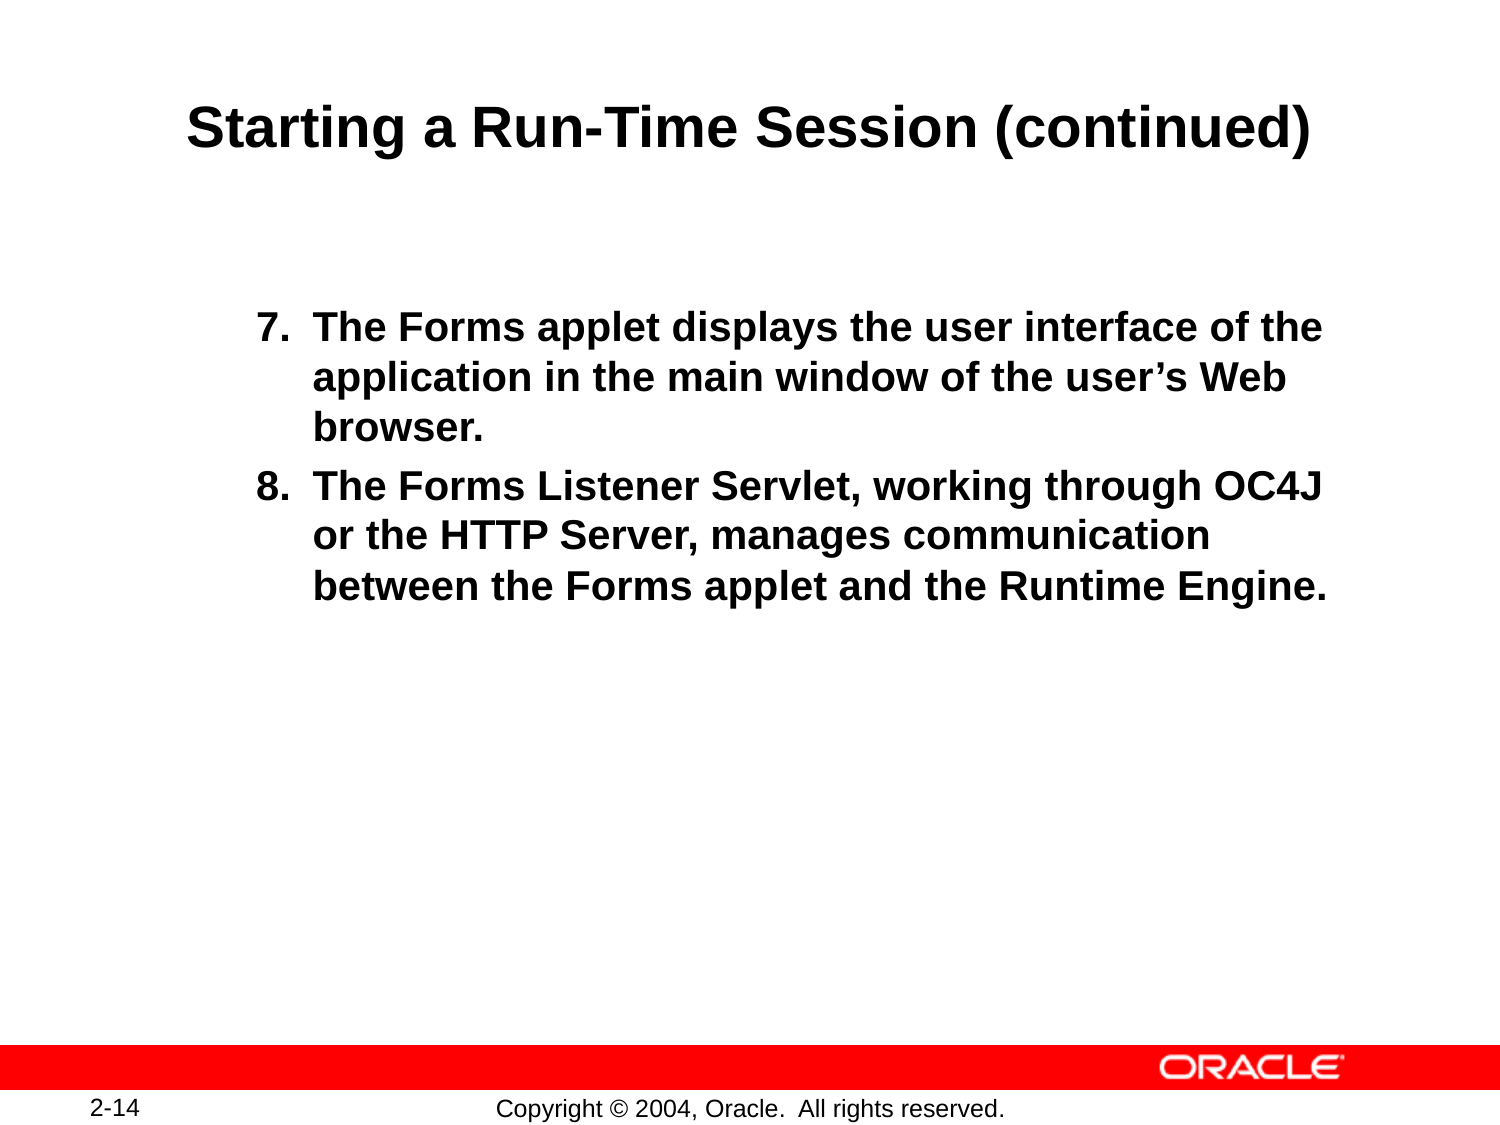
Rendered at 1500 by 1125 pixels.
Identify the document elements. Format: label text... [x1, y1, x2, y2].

title Starting a Run-Time Session (continued) [149, 87, 1351, 232]
list 7. The Forms applet displays the user interface of the application in the main window of the user’s Web browser. 8. The Forms Listener Servlet, working through OC4J or the HTTP Server, manages communication between the Forms applet and the Runtime Engine. [141, 297, 1351, 616]
